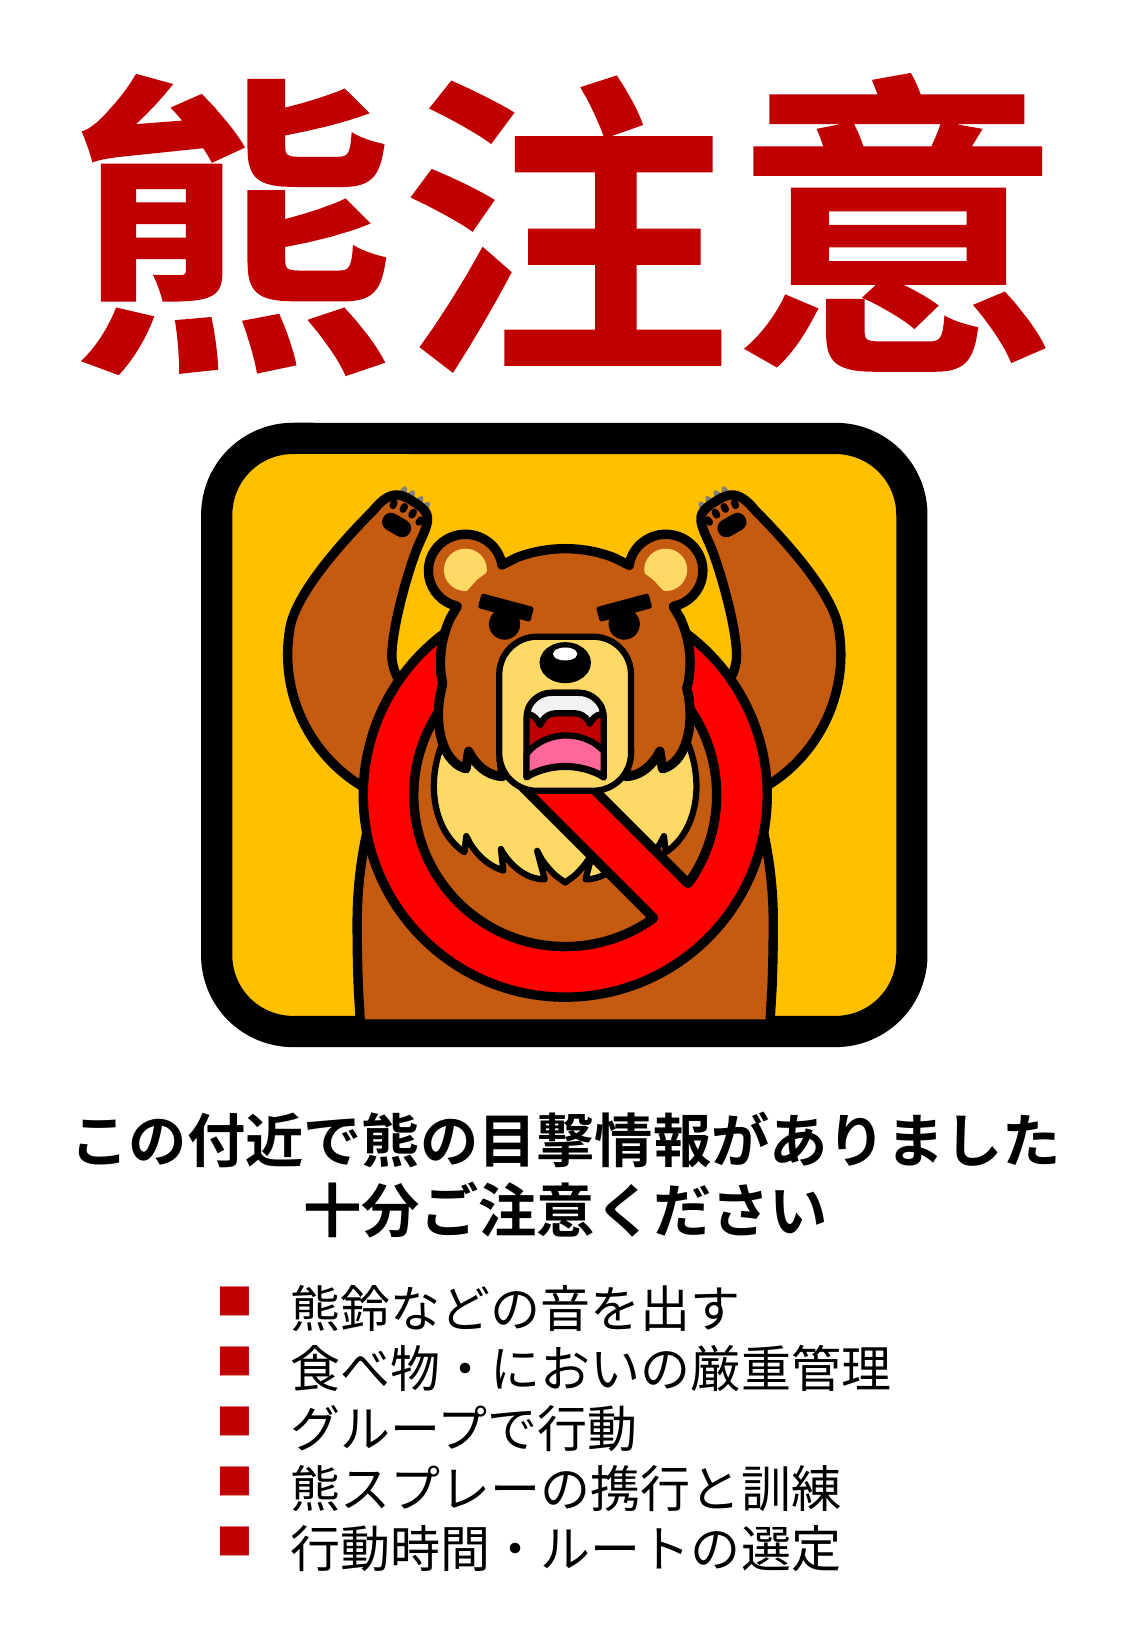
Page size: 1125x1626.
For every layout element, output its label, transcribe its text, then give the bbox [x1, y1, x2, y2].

text_box 熊鈴などの音を出す 食べ物・においの厳重管理 グループで行動 熊スプレーの携行と訓練 行動時間・ルートの選定 [201, 1270, 924, 1585]
text_box この付近で熊の目撃情報がありました 十分ご注意ください [50, 1096, 1081, 1251]
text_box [216, 438, 913, 1032]
